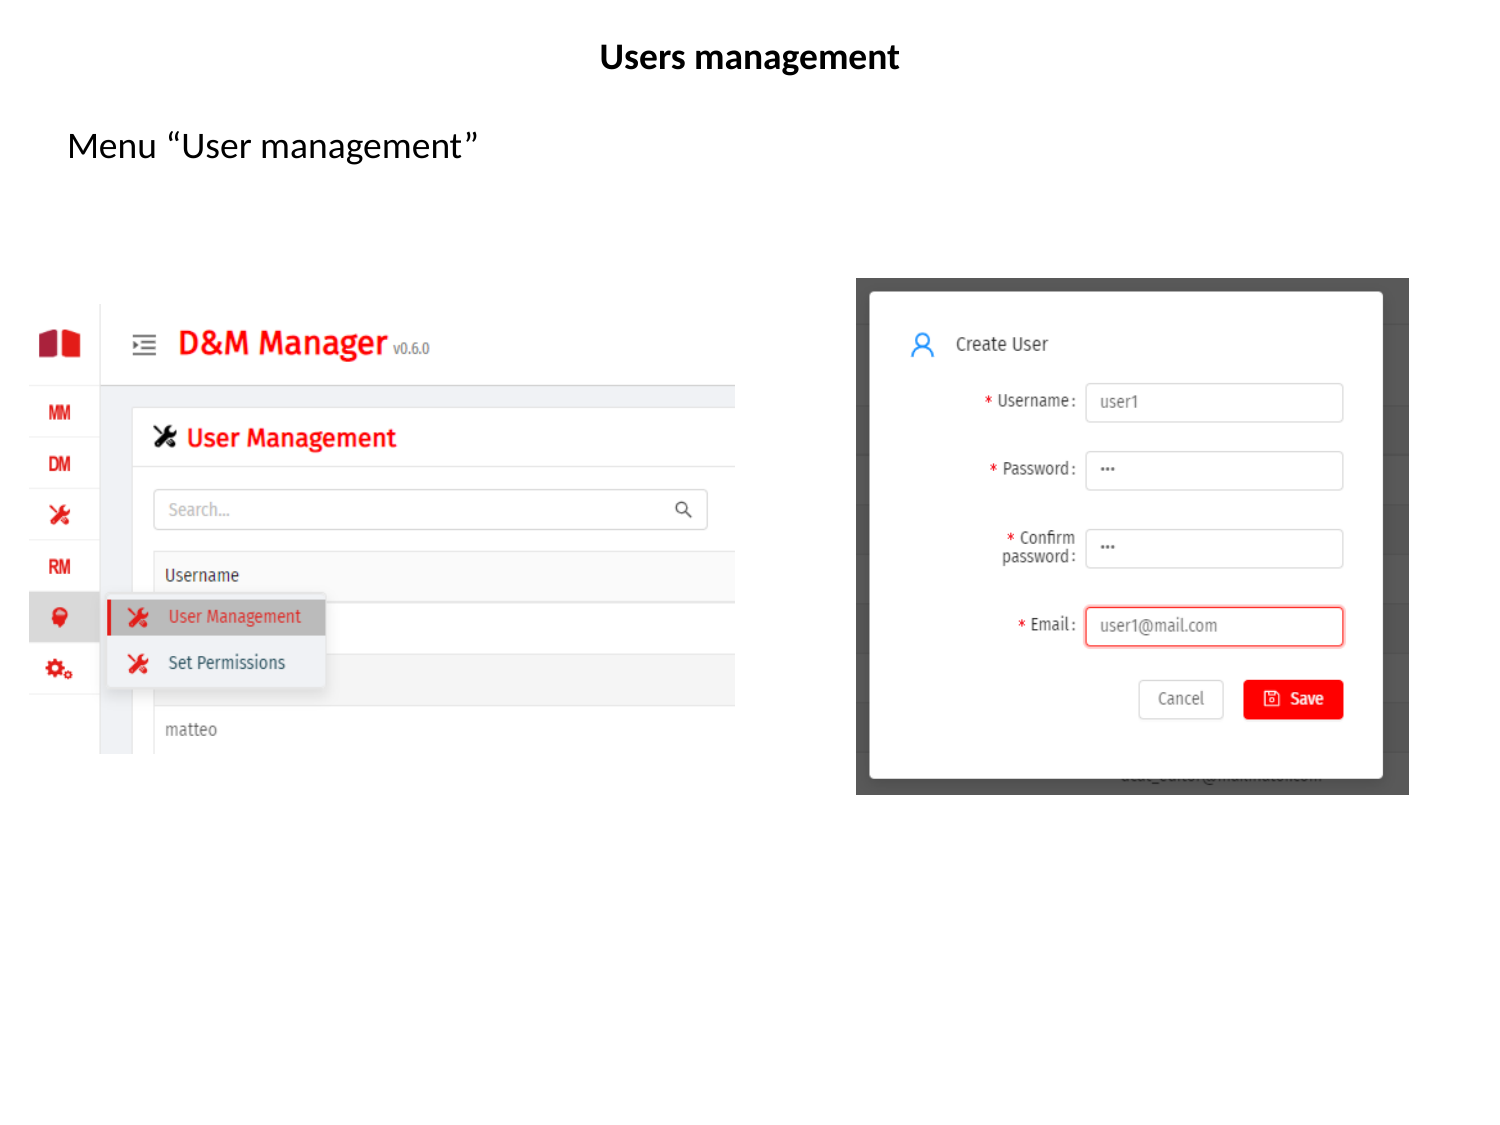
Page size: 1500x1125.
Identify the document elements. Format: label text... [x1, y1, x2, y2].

text_box Menu “User management” [52, 113, 1447, 894]
picture [29, 304, 735, 754]
picture [856, 278, 1410, 795]
text_box Users management [53, 24, 1447, 84]
